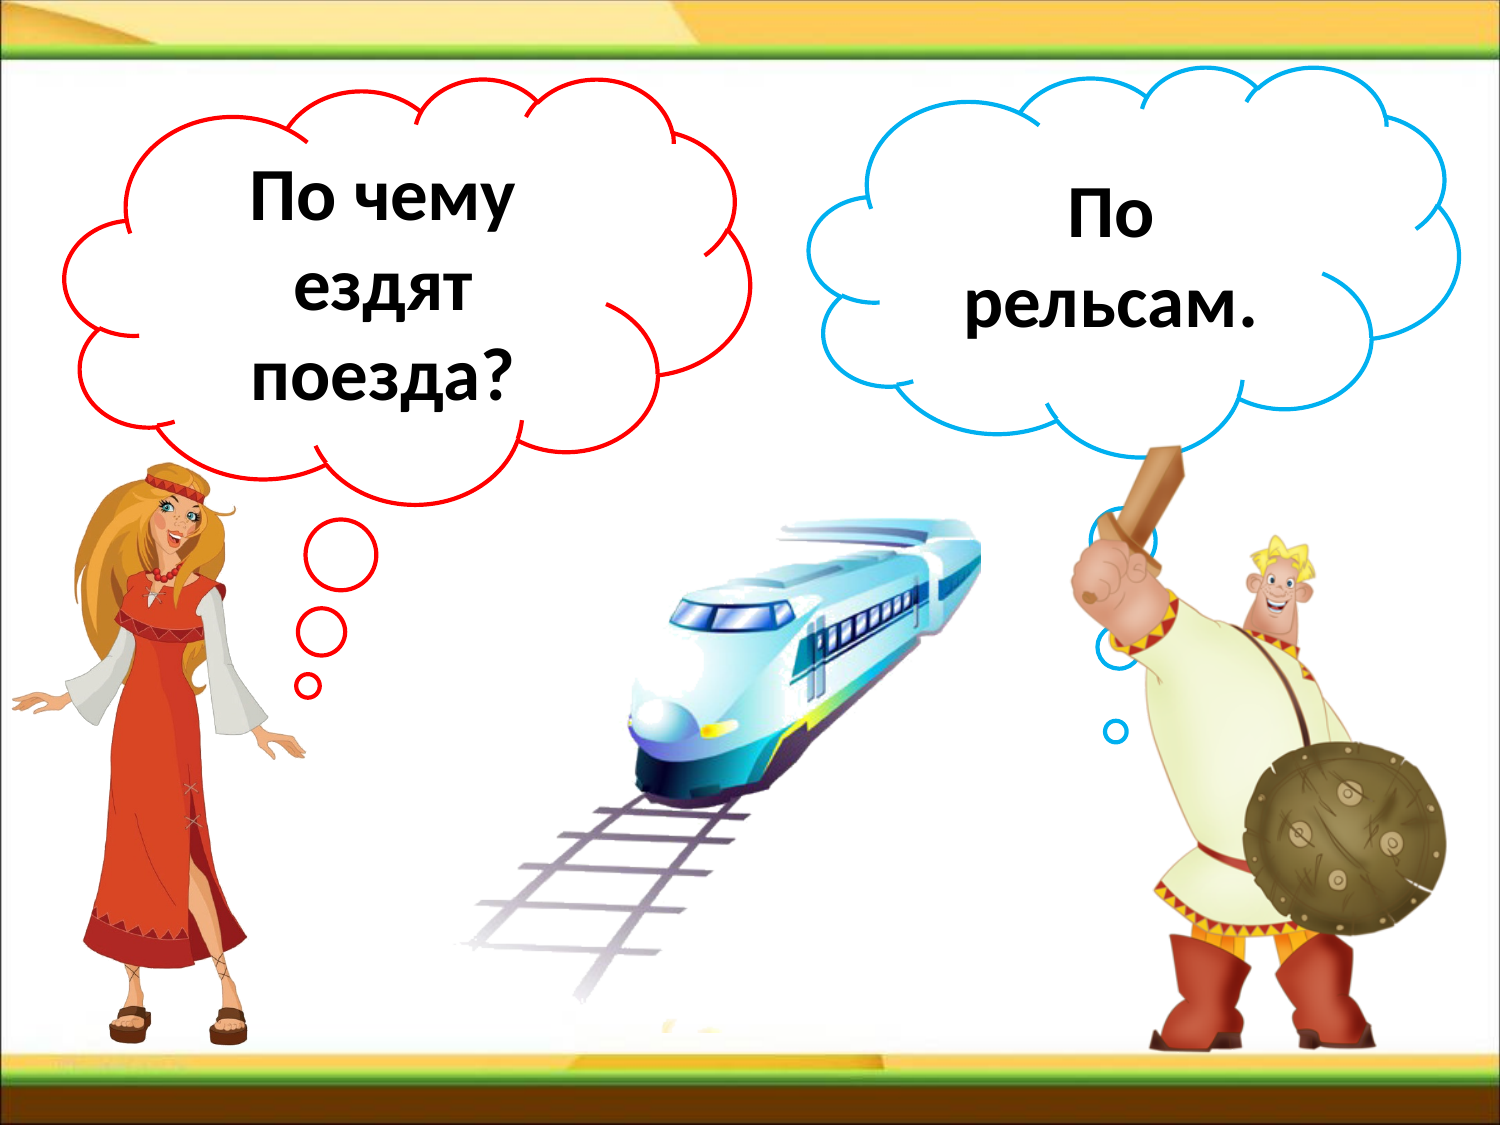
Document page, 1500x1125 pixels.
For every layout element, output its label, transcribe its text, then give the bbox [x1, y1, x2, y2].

picture [0, 0, 1500, 1125]
text_box По чему ездят поезда? [62, 77, 753, 508]
text_box По чему ездят поезда? [330, 607, 348, 657]
text_box По чему ездят поезда? [330, 517, 379, 593]
text_box По рельсам. [806, 65, 1462, 437]
